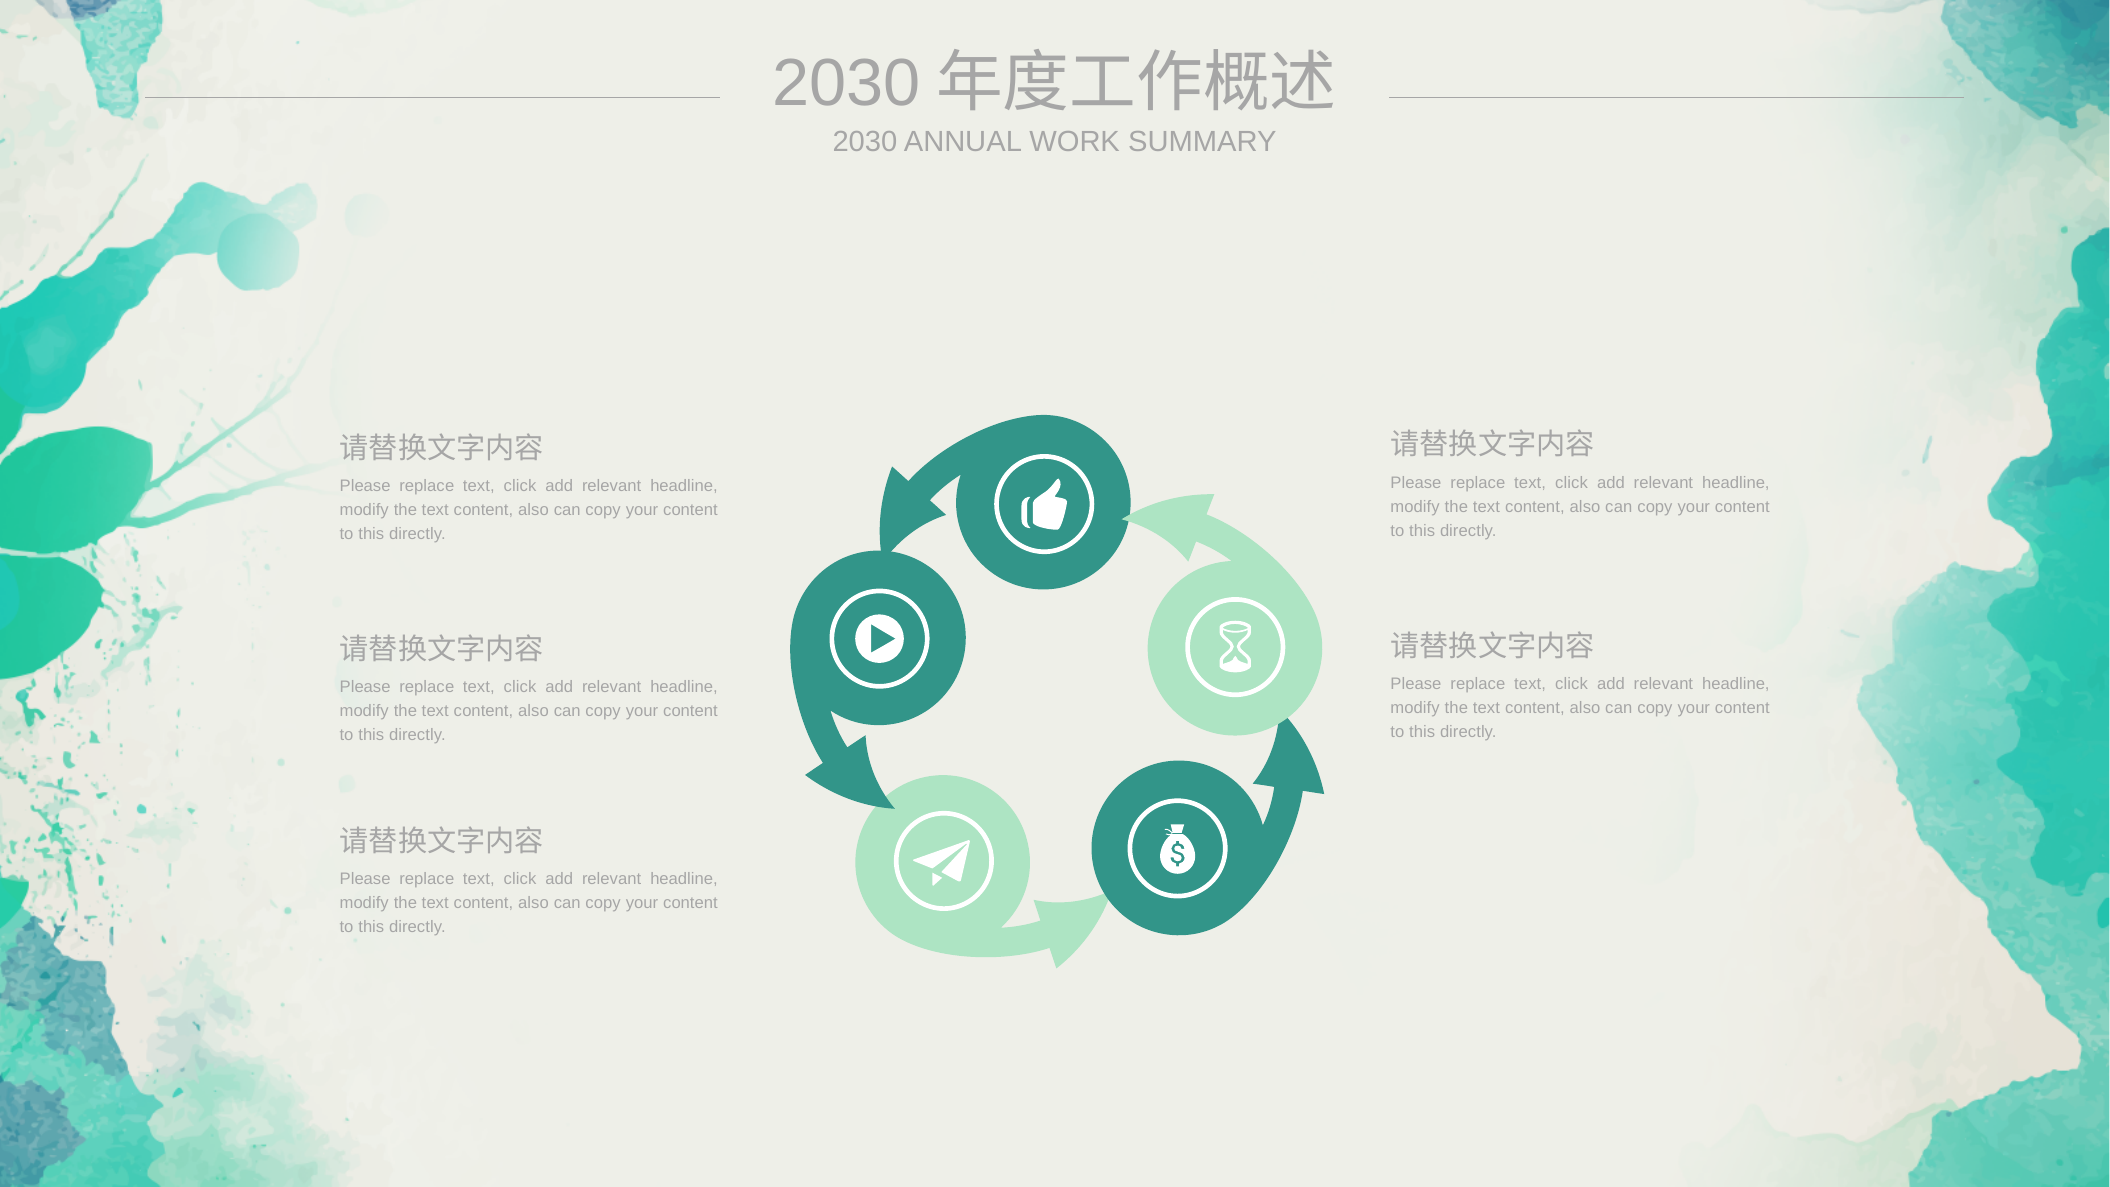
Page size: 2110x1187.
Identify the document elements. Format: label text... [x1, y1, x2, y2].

text_box Please replace text, click add relevant headline, modify the text content, also can copy your content to this directly. [339, 672, 719, 745]
text_box Please replace text, click add relevant headline, modify the text content, also can copy your content to this directly. [1390, 668, 1771, 741]
text_box 请替换文字内容 [1390, 620, 1726, 662]
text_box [876, 413, 1141, 600]
text_box 请替换文字内容 [339, 814, 674, 857]
text_box 2030年度工作概述 [730, 38, 1379, 96]
text_box Please replace text, click add relevant headline, modify the text content, also can copy your content to this directly. [1390, 467, 1771, 540]
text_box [1082, 709, 1325, 940]
picture [0, 0, 2110, 1187]
text_box Please replace text, click add relevant headline, modify the text content, also can copy your content to this directly. [339, 863, 719, 936]
text_box 2030年度工作概述 [730, 98, 1379, 119]
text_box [847, 766, 1113, 969]
text_box 2030 ANNUAL WORK SUMMARY [824, 122, 1285, 158]
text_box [783, 538, 979, 809]
text_box 请替换文字内容 [339, 623, 674, 666]
text_box 请替换文字内容 [339, 422, 674, 464]
text_box 请替换文字内容 [1390, 418, 1726, 461]
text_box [1121, 493, 1326, 748]
text_box Please replace text, click add relevant headline, modify the text content, also can copy your content to this directly. [339, 470, 719, 543]
